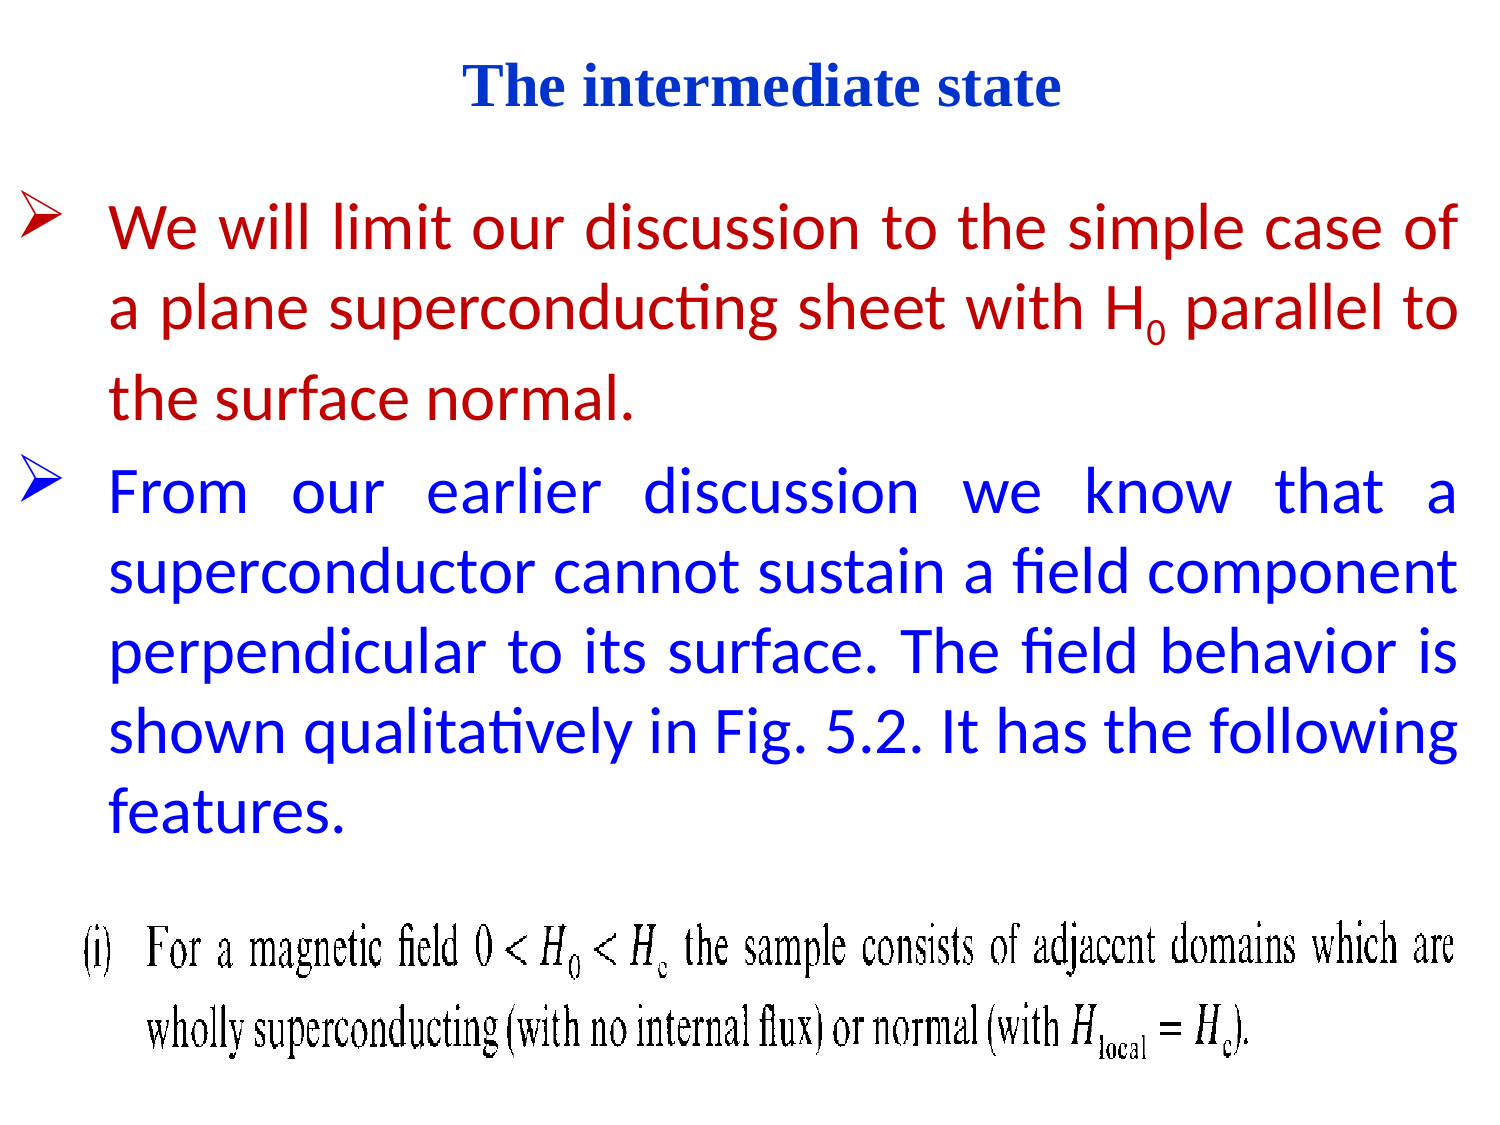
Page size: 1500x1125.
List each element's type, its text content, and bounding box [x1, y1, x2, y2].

picture [62, 899, 1463, 1076]
subtitle We will limit our discussion to the simple case of a plane superconducting sheet with H0 parallel to the surface normal. From our earlier discussion we know that a superconductor cannot sustain a field component perpendicular to its surface. The field behavior is shown qualitatively in Fig. 5.2. It has the following features. [0, 174, 1475, 1125]
title The intermediate state [125, 0, 1400, 163]
